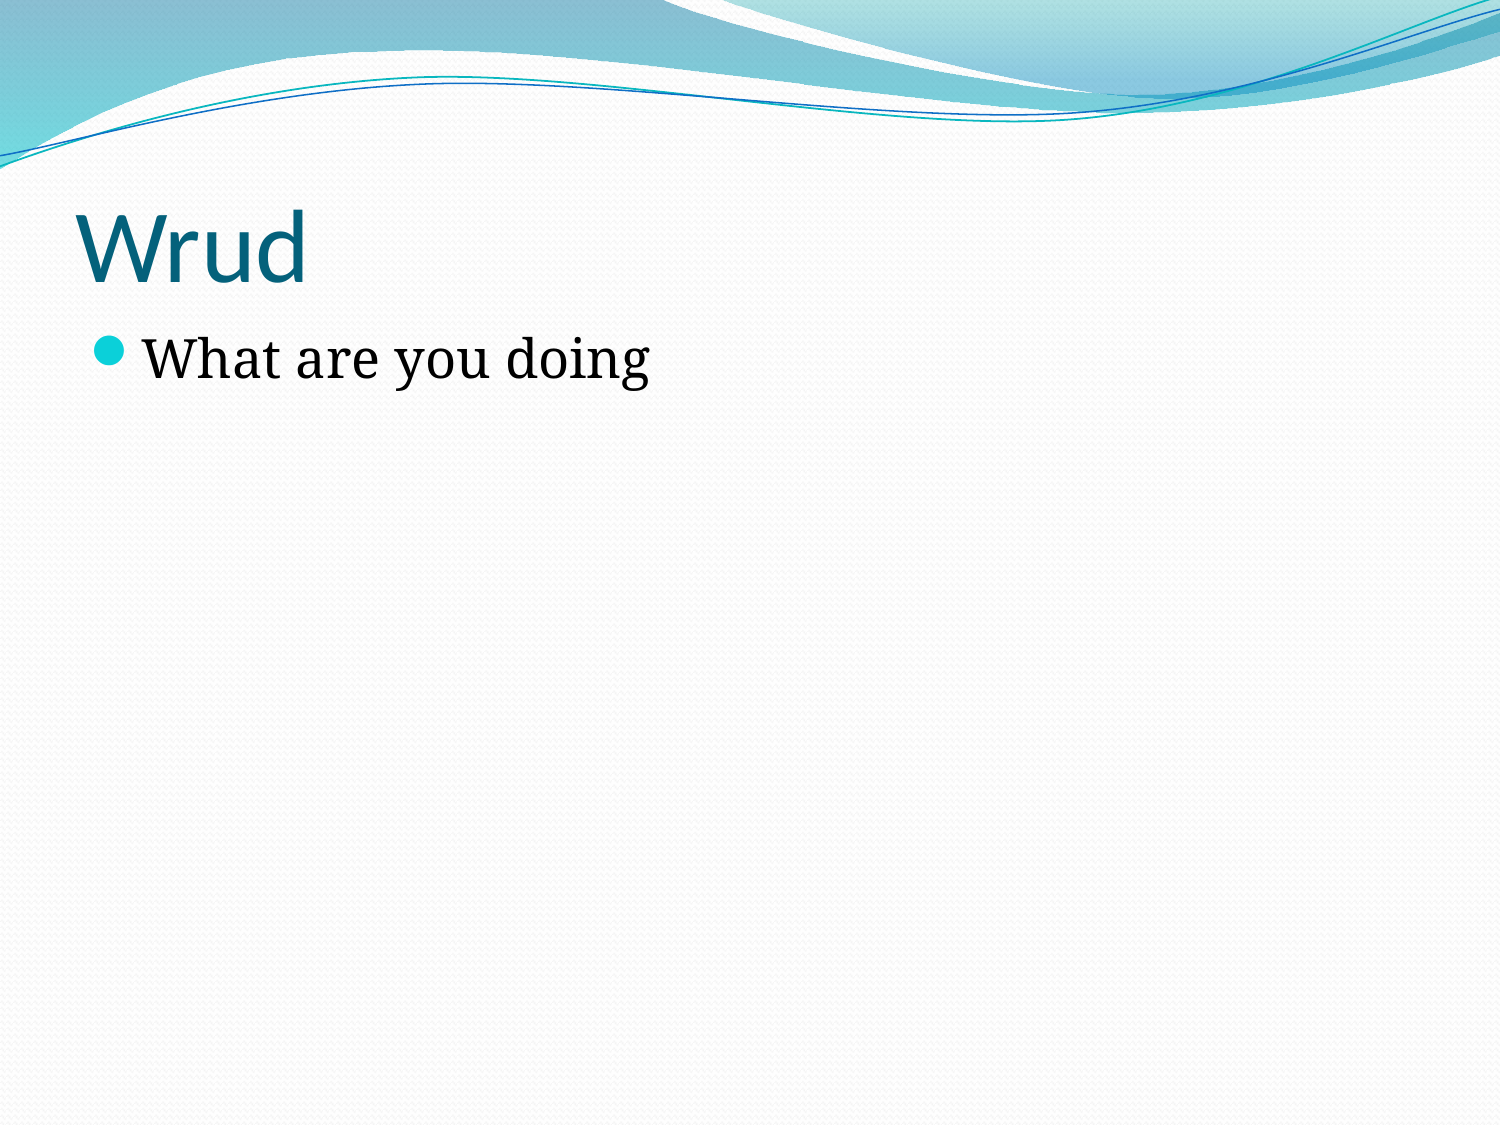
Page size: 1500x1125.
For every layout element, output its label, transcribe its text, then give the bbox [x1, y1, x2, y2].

list What are you doing [75, 317, 1425, 1038]
title Wrud [75, 115, 1425, 303]
